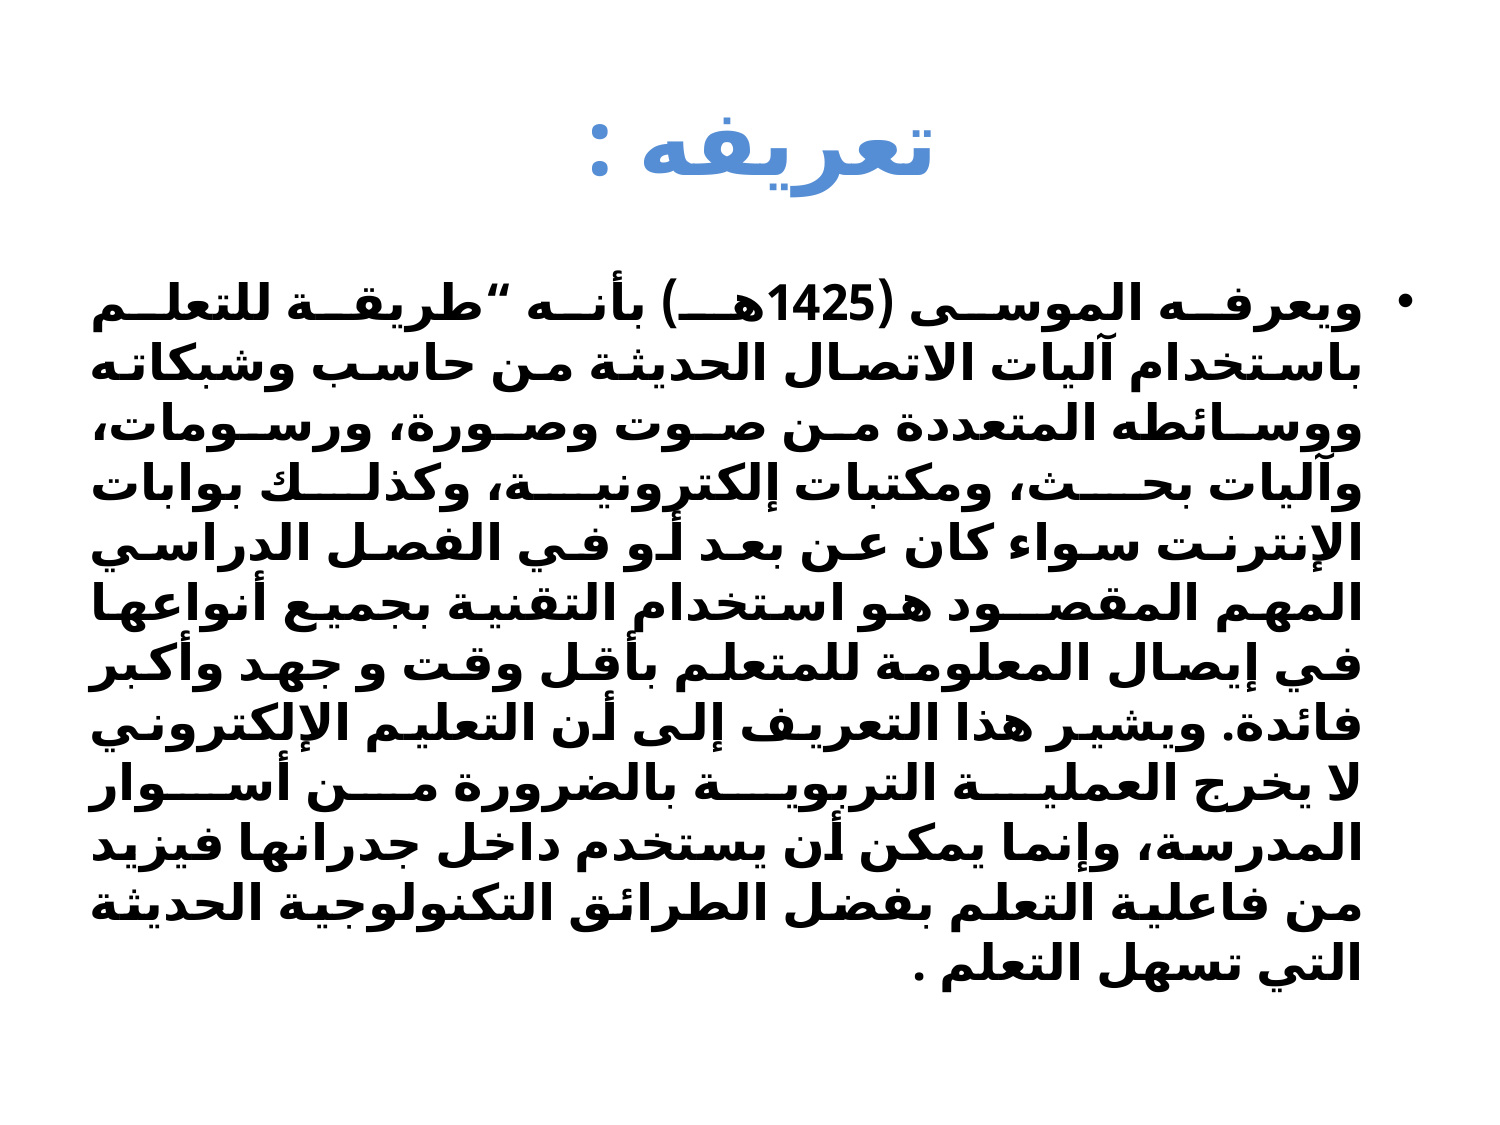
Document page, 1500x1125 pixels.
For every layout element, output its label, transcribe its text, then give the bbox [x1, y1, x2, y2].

title تعريفه : [75, 45, 1425, 233]
list ويعرفه الموسى (1425هـ) بأنه “طريقة للتعلم باستخدام آليات الاتصال الحديثة من حاسب وشبكاته ووسائطه المتعددة من صوت وصورة، ورسومات، وآليات بحث، ومكتبات إلكترونية، وكذلك بوابات الإنترنت سواء كان عن بعد أو في الفصل الدراسي المهم المقصــود هو استخدام التقنية بجميع أنواعها في إيصال المعلومة للمتعلم بأقل وقت و جهد وأكبر فائدة. ويشير هذا التعريف إلى أن التعليم الإلكتروني لا يخرج العملية التربوية بالضرورة من أسوار المدرسة، وإنما يمكن أن يستخدم داخل جدرانها فيزيد من فاعلية التعلم بفضل الطرائق التكنولوجية الحديثة التي تسهل التعلم . [75, 262, 1425, 1005]
